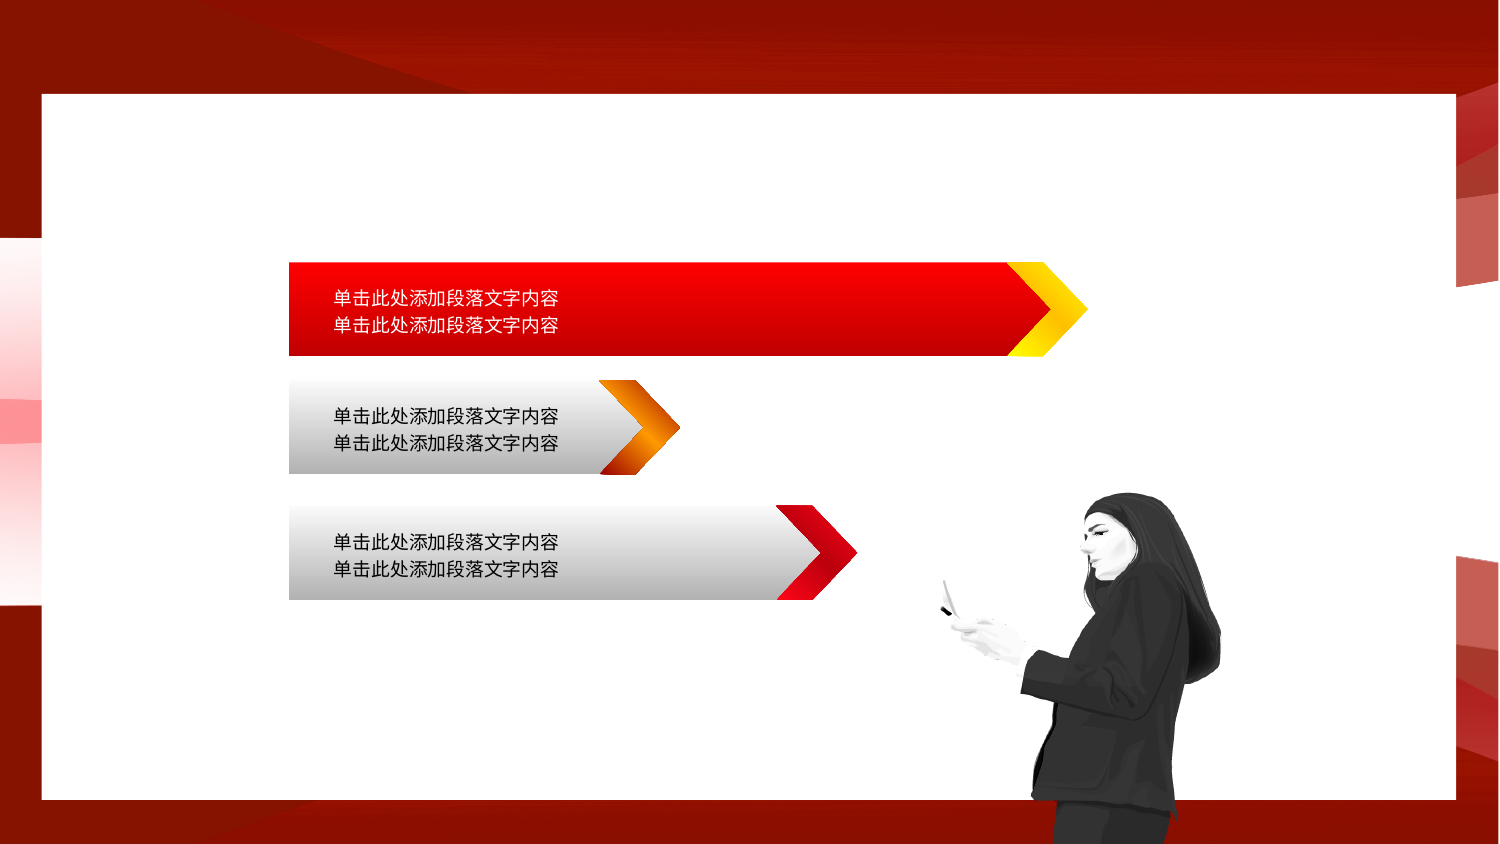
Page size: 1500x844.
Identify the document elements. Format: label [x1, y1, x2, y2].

text_box [289, 262, 1088, 357]
text_box [289, 380, 680, 475]
picture [0, 0, 1499, 844]
text_box [289, 505, 857, 600]
